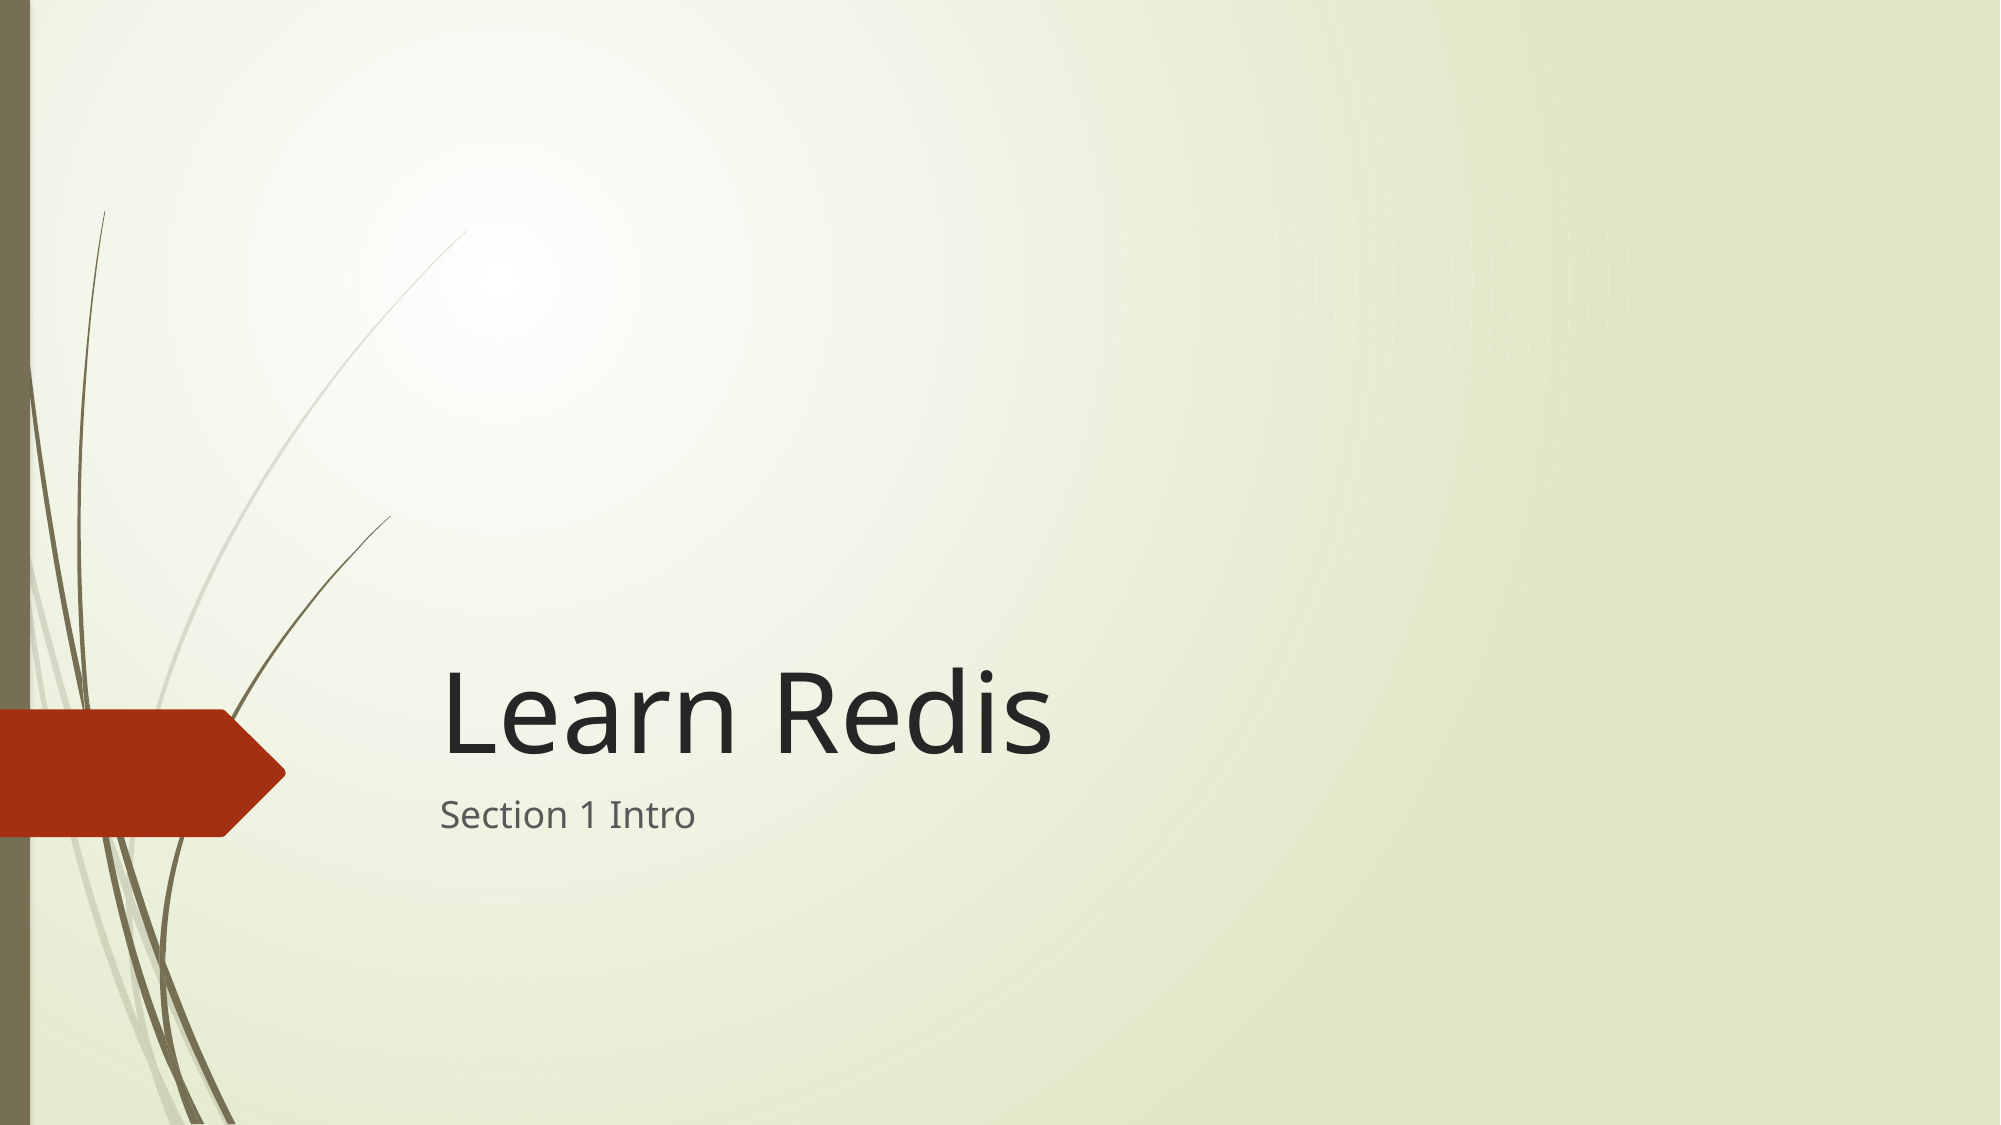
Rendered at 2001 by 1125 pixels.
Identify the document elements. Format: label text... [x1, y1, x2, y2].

subtitle Section 1 Intro [424, 783, 1888, 969]
title Learn Redis [424, 412, 1888, 783]
